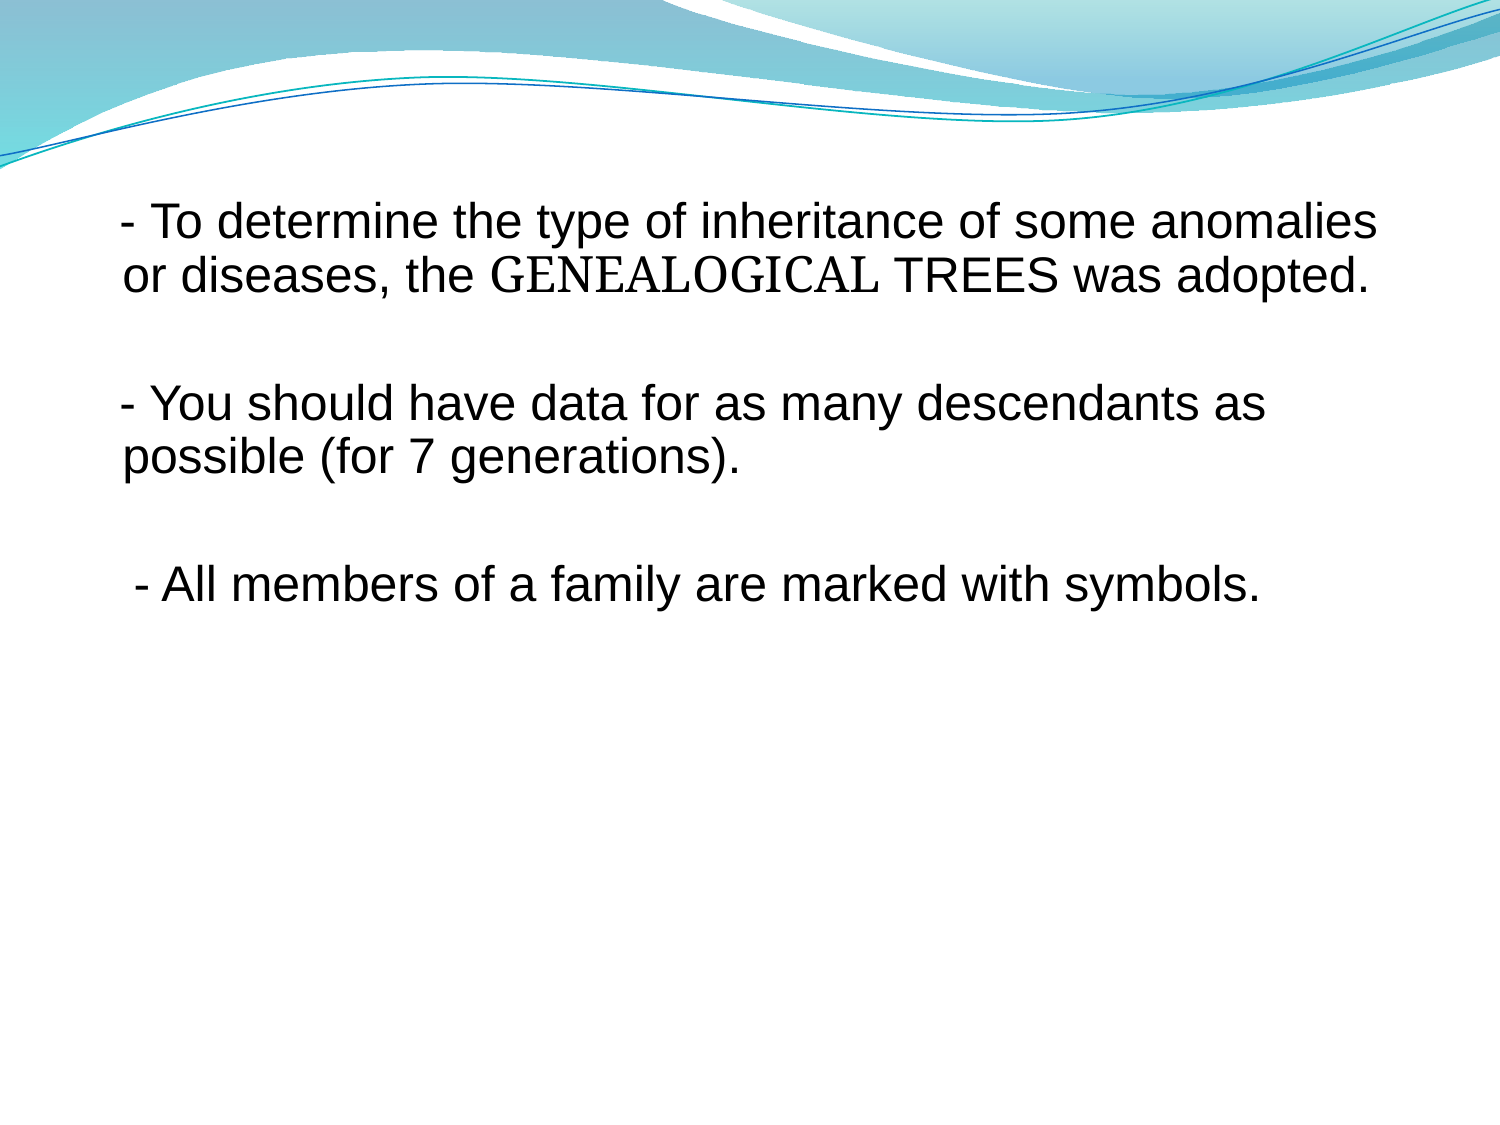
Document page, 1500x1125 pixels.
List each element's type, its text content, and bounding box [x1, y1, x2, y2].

list - To determine the type of inheritance of some anomalies or diseases, the GENEALOGICAL TREES was adopted. - You should have data for as many descendants as possible (for 7 generations). - All members of a family are marked with symbols. [62, 187, 1413, 988]
